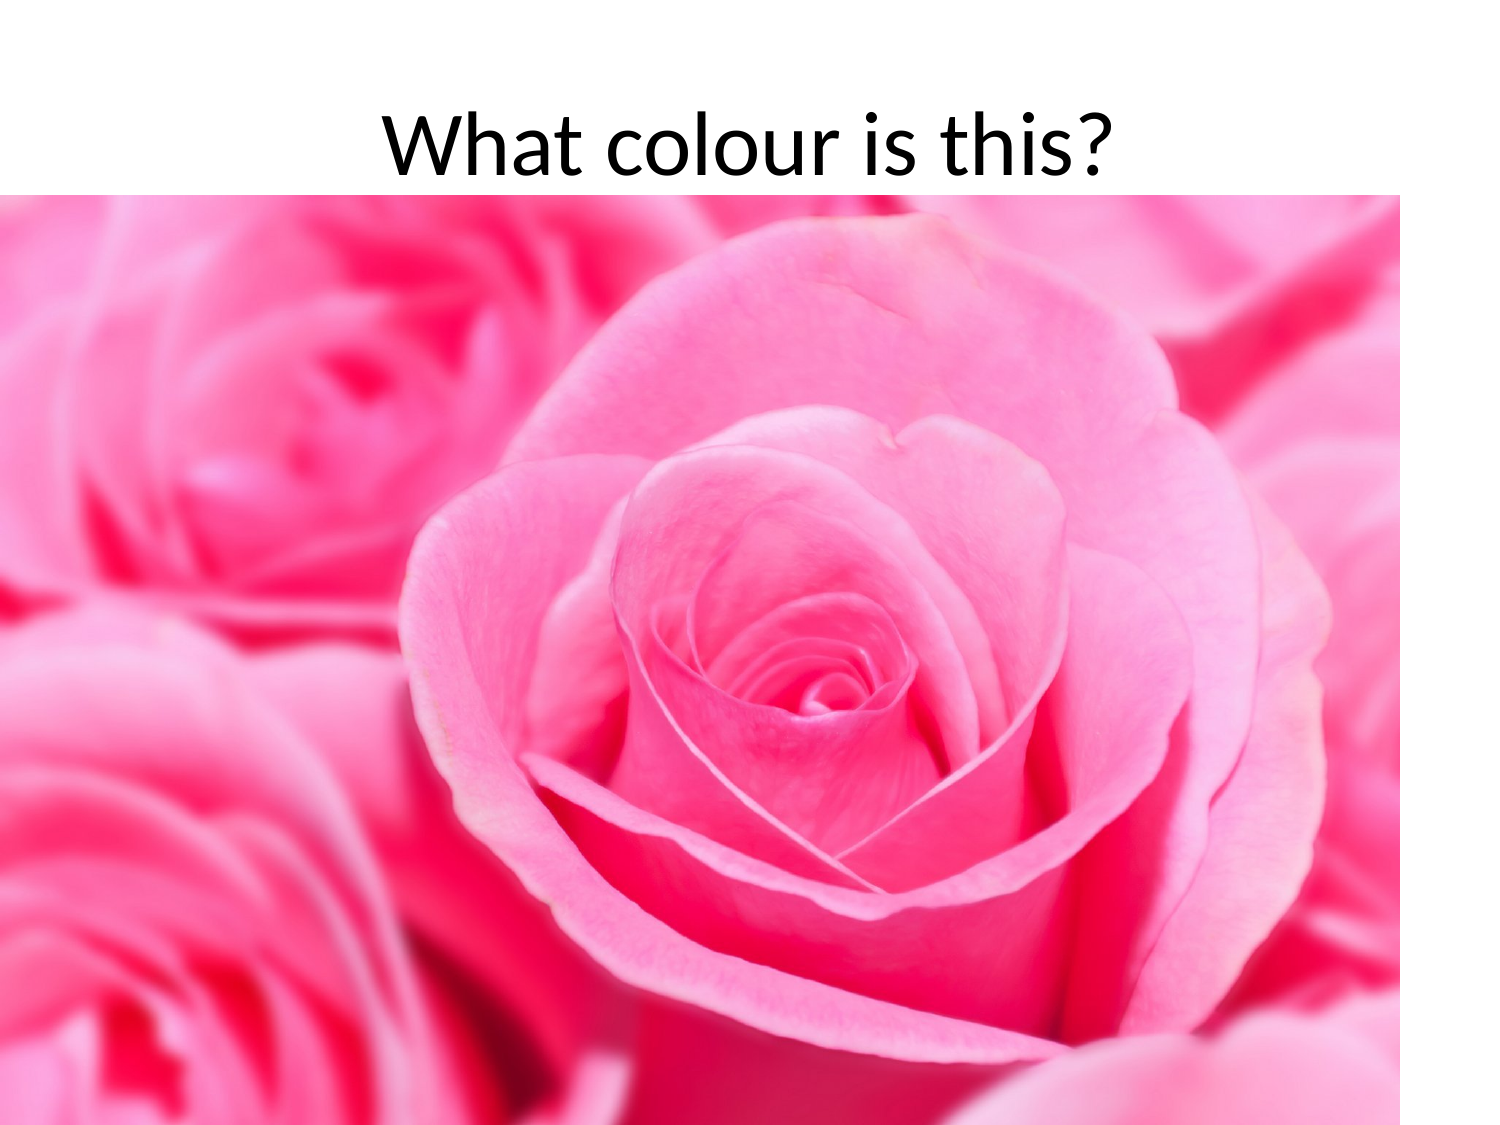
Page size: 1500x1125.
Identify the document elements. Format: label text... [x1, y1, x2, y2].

title What colour is this? [75, 45, 1425, 233]
picture [0, 195, 1400, 1125]
